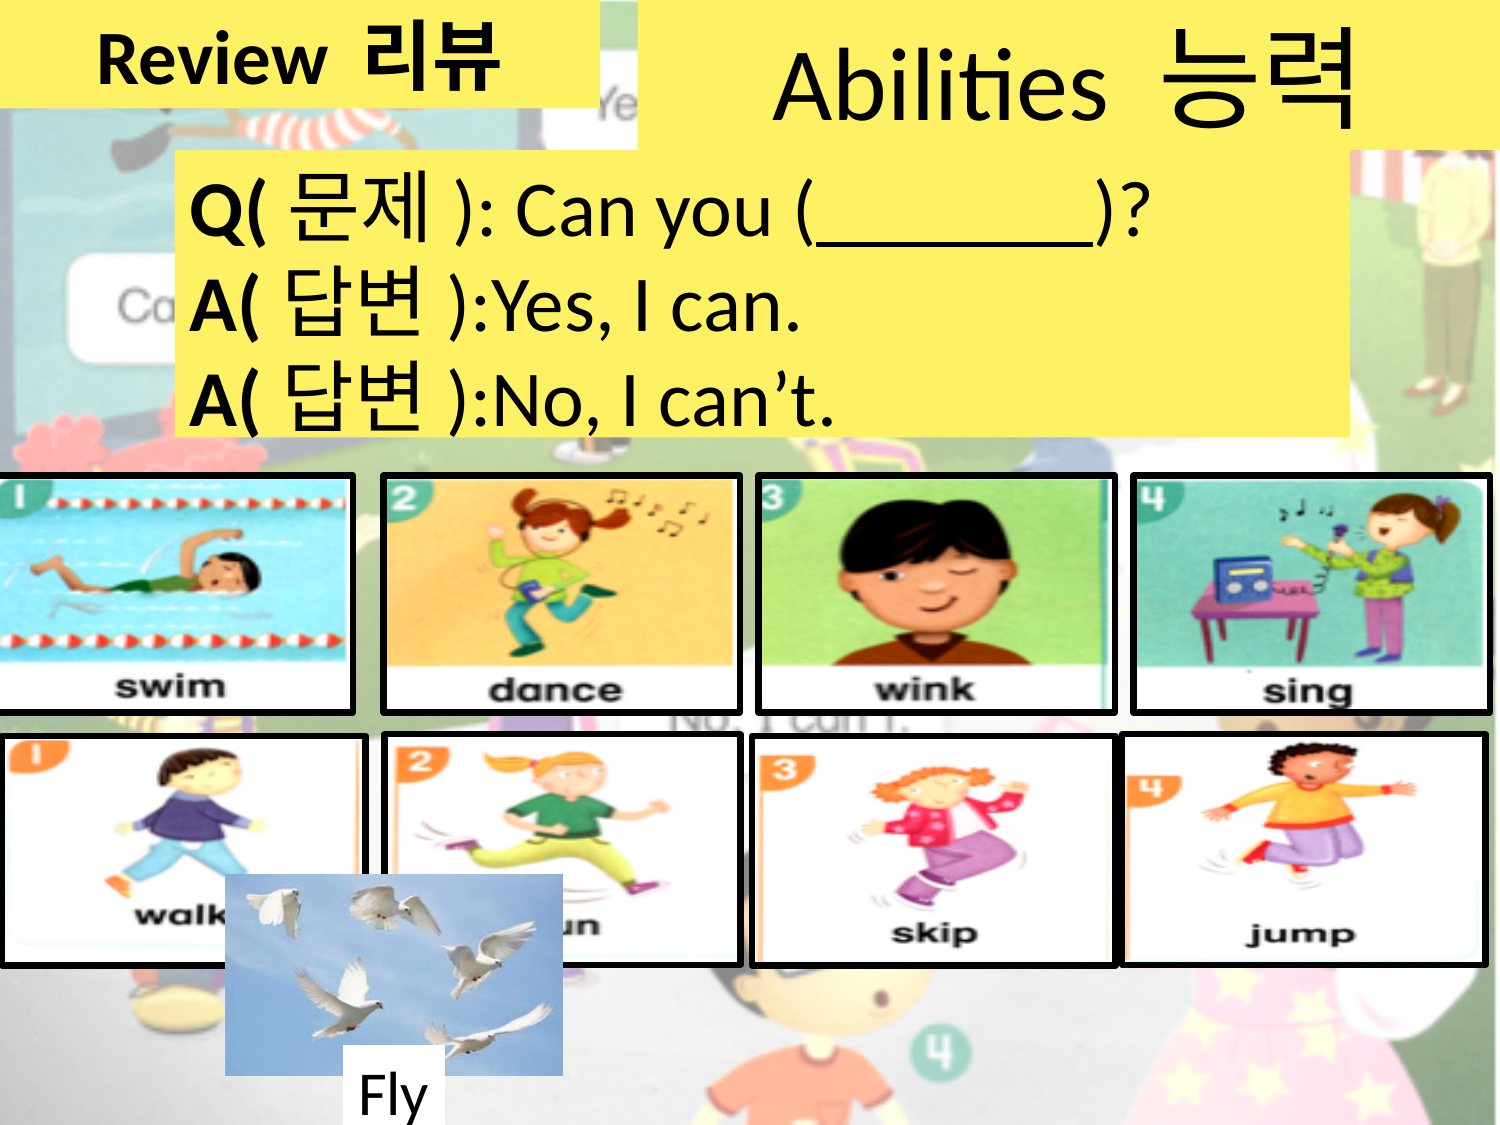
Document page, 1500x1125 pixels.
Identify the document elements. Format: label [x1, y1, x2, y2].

text_box [224, 874, 563, 1107]
picture [0, 0, 1500, 1125]
